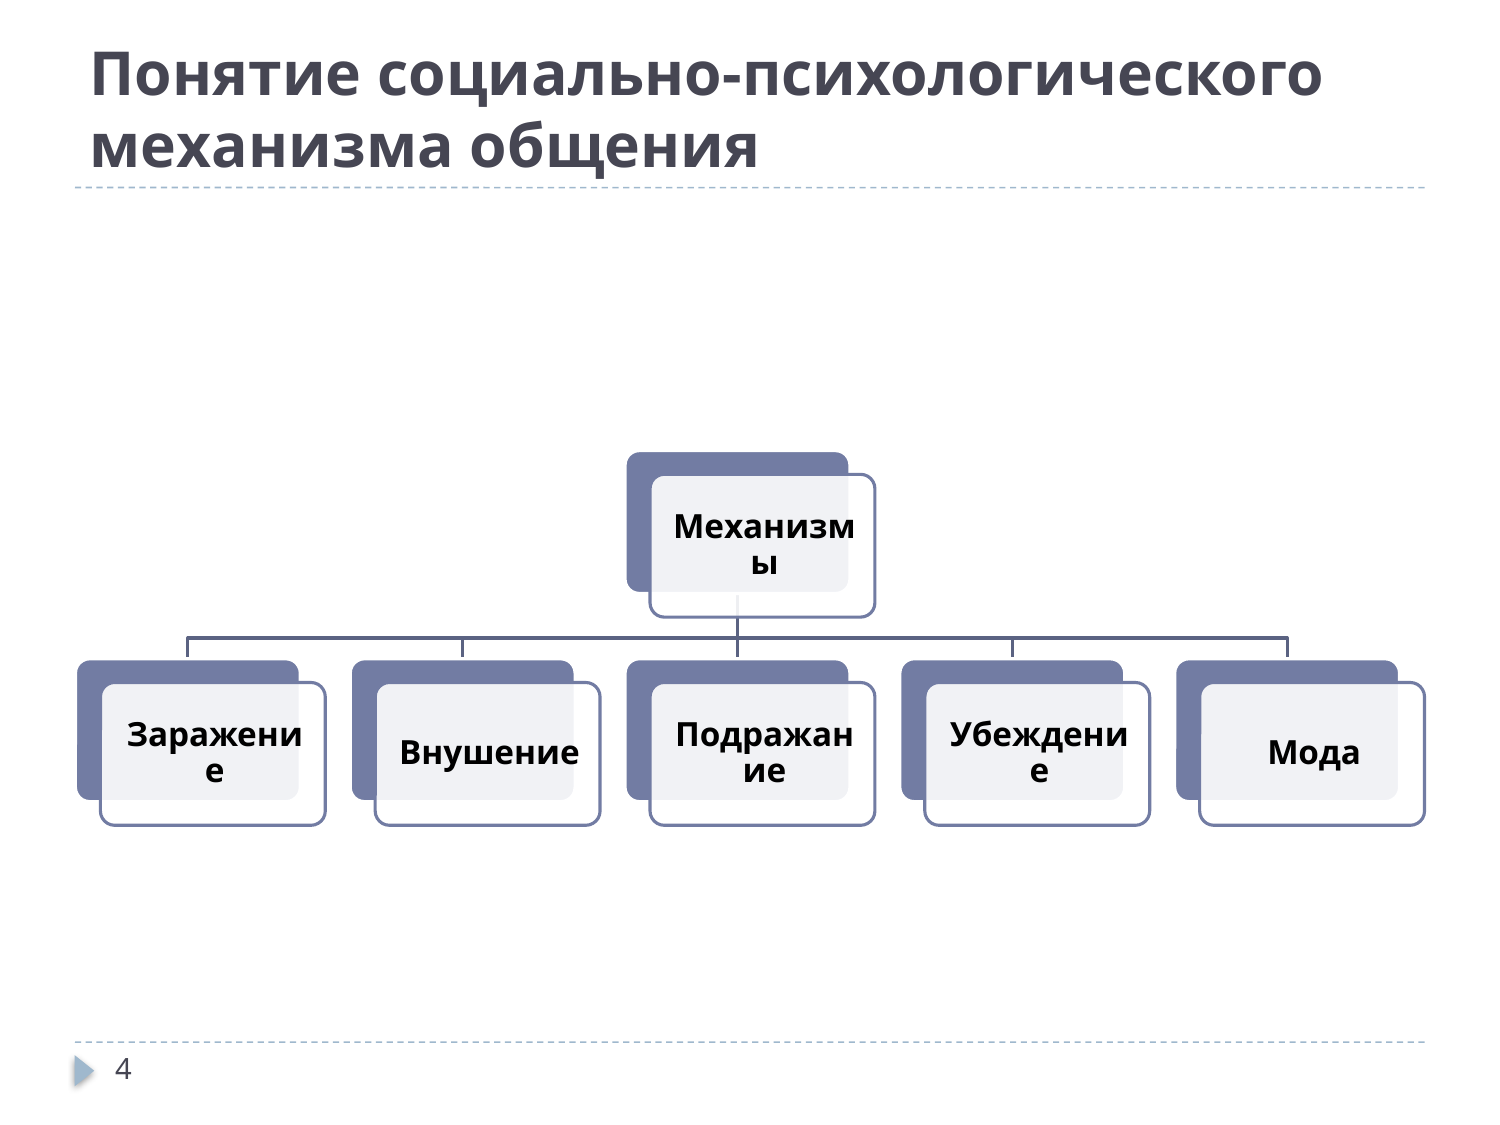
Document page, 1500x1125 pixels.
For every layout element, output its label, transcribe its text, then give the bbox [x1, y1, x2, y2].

title Понятие социально-психологического механизма общения [75, 24, 1425, 188]
slide_number 4 [100, 1055, 426, 1103]
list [74, 232, 1426, 1044]
